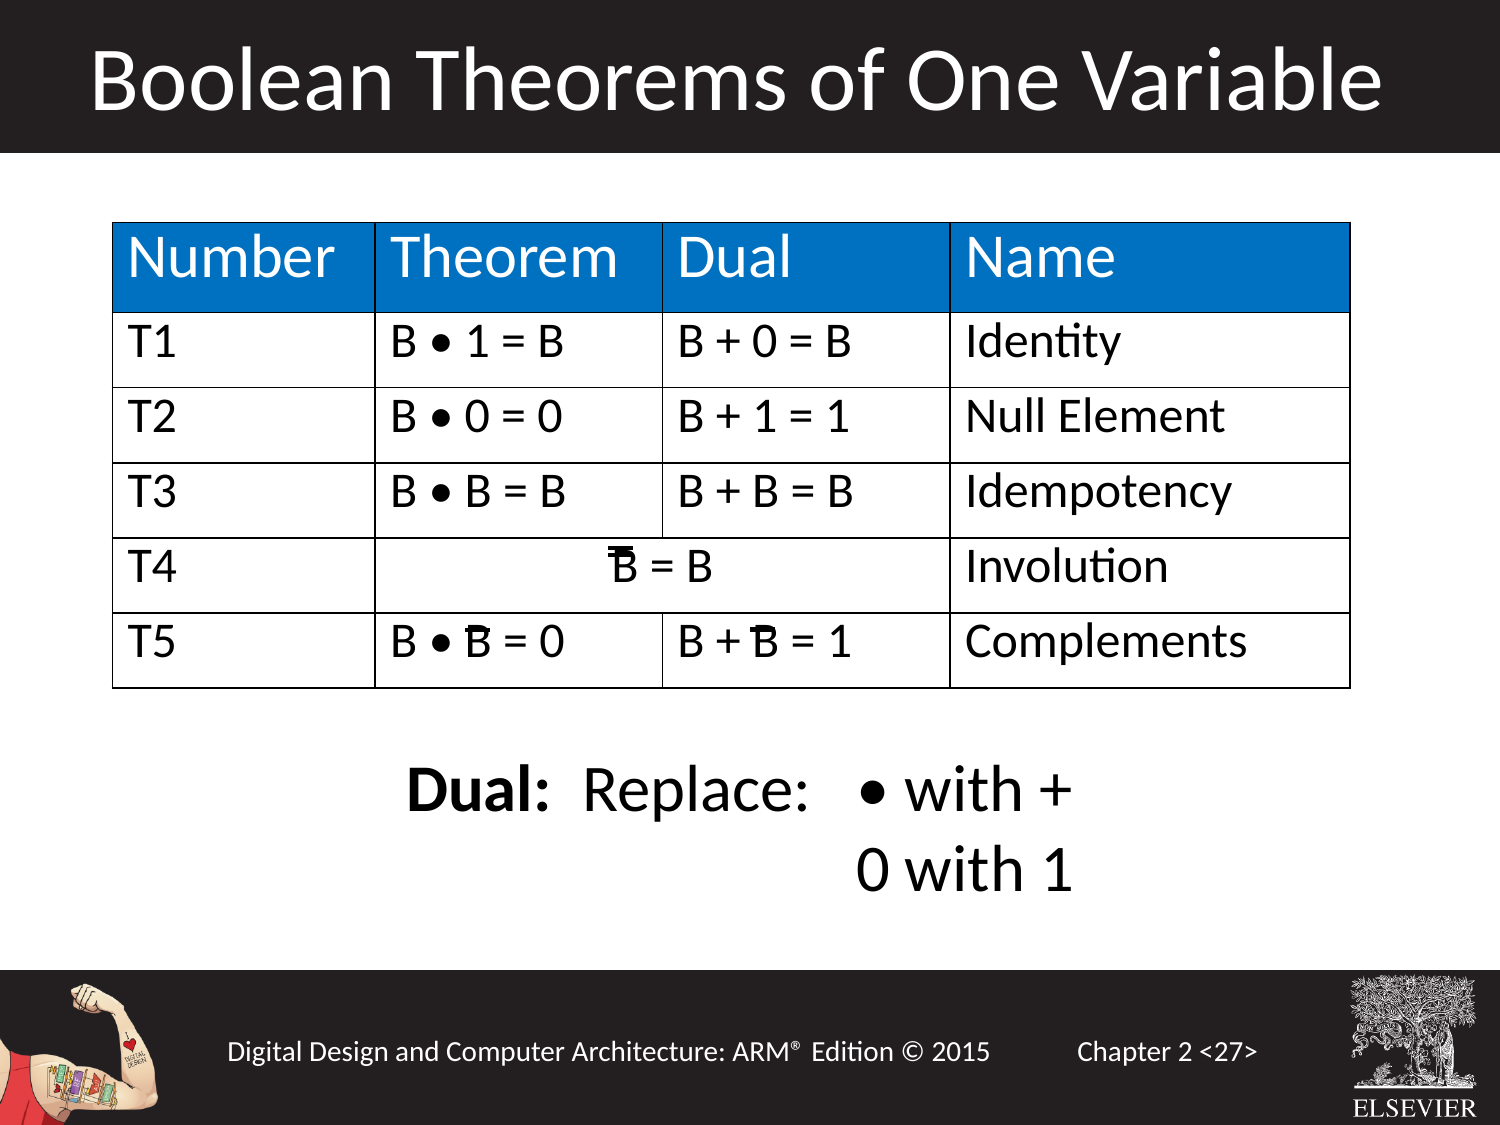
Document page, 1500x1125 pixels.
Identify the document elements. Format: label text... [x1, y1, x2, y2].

table_cell Involution [951, 539, 1349, 612]
table_header Dual [663, 223, 949, 312]
picture [0, 979, 163, 1125]
text_box Boolean Theorems of One Variable [74, 11, 1425, 136]
table_header Name [951, 223, 1349, 312]
table_cell B + 0 = B [663, 313, 949, 387]
table_header Theorem [376, 223, 662, 312]
picture [1350, 974, 1477, 1117]
table_cell B • 1 = B [376, 313, 662, 387]
table_cell Identity [951, 313, 1349, 387]
table_cell T3 [113, 464, 374, 537]
table_cell B + B = 1 [663, 614, 949, 687]
table_cell B + B = B [663, 464, 949, 537]
table_cell T1 [113, 313, 374, 387]
table_cell B • B = B [376, 464, 662, 537]
text_box Dual: Replace: • with + 0 with 1 [391, 737, 1103, 913]
table_cell T5 [113, 614, 374, 687]
table_cell Complements [951, 614, 1349, 687]
table_cell T4 [113, 539, 374, 612]
table_cell B = B [376, 539, 949, 612]
table_cell T2 [113, 388, 374, 462]
table_cell Null Element [951, 388, 1349, 462]
table_cell B + 1 = 1 [663, 388, 949, 462]
table_header Number [113, 223, 374, 312]
table_cell B • 0 = 0 [376, 388, 662, 462]
table_cell B • B = 0 [376, 614, 662, 687]
table_cell Idempotency [951, 464, 1349, 537]
